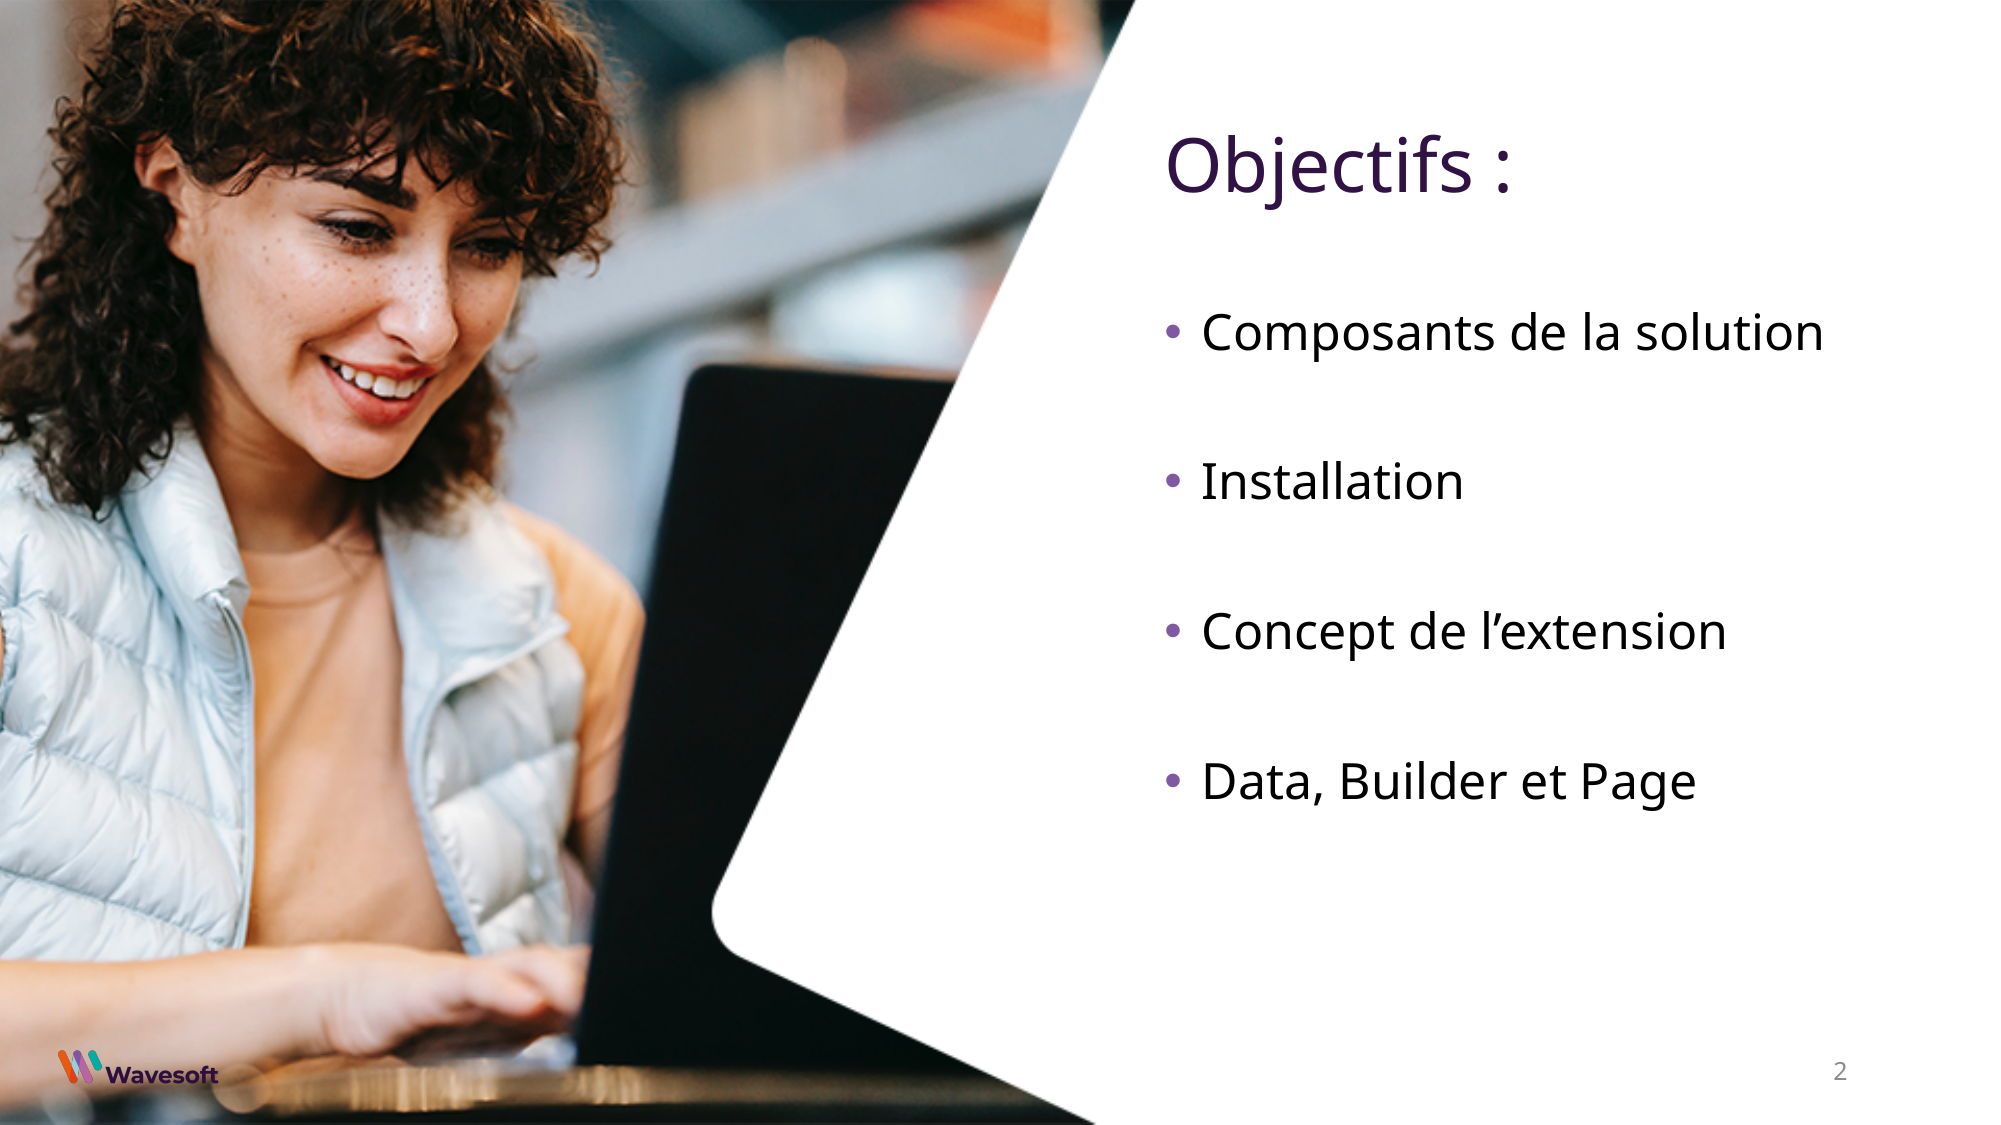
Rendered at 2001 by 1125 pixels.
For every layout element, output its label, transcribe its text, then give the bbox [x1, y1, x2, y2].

title Objectifs : [1149, 59, 1863, 278]
picture [0, 0, 2000, 1125]
list Composants de la solution Installation Concept de l’extension Data, Builder et Page [1149, 299, 1863, 1014]
slide_number 2 [1412, 1042, 1863, 1103]
